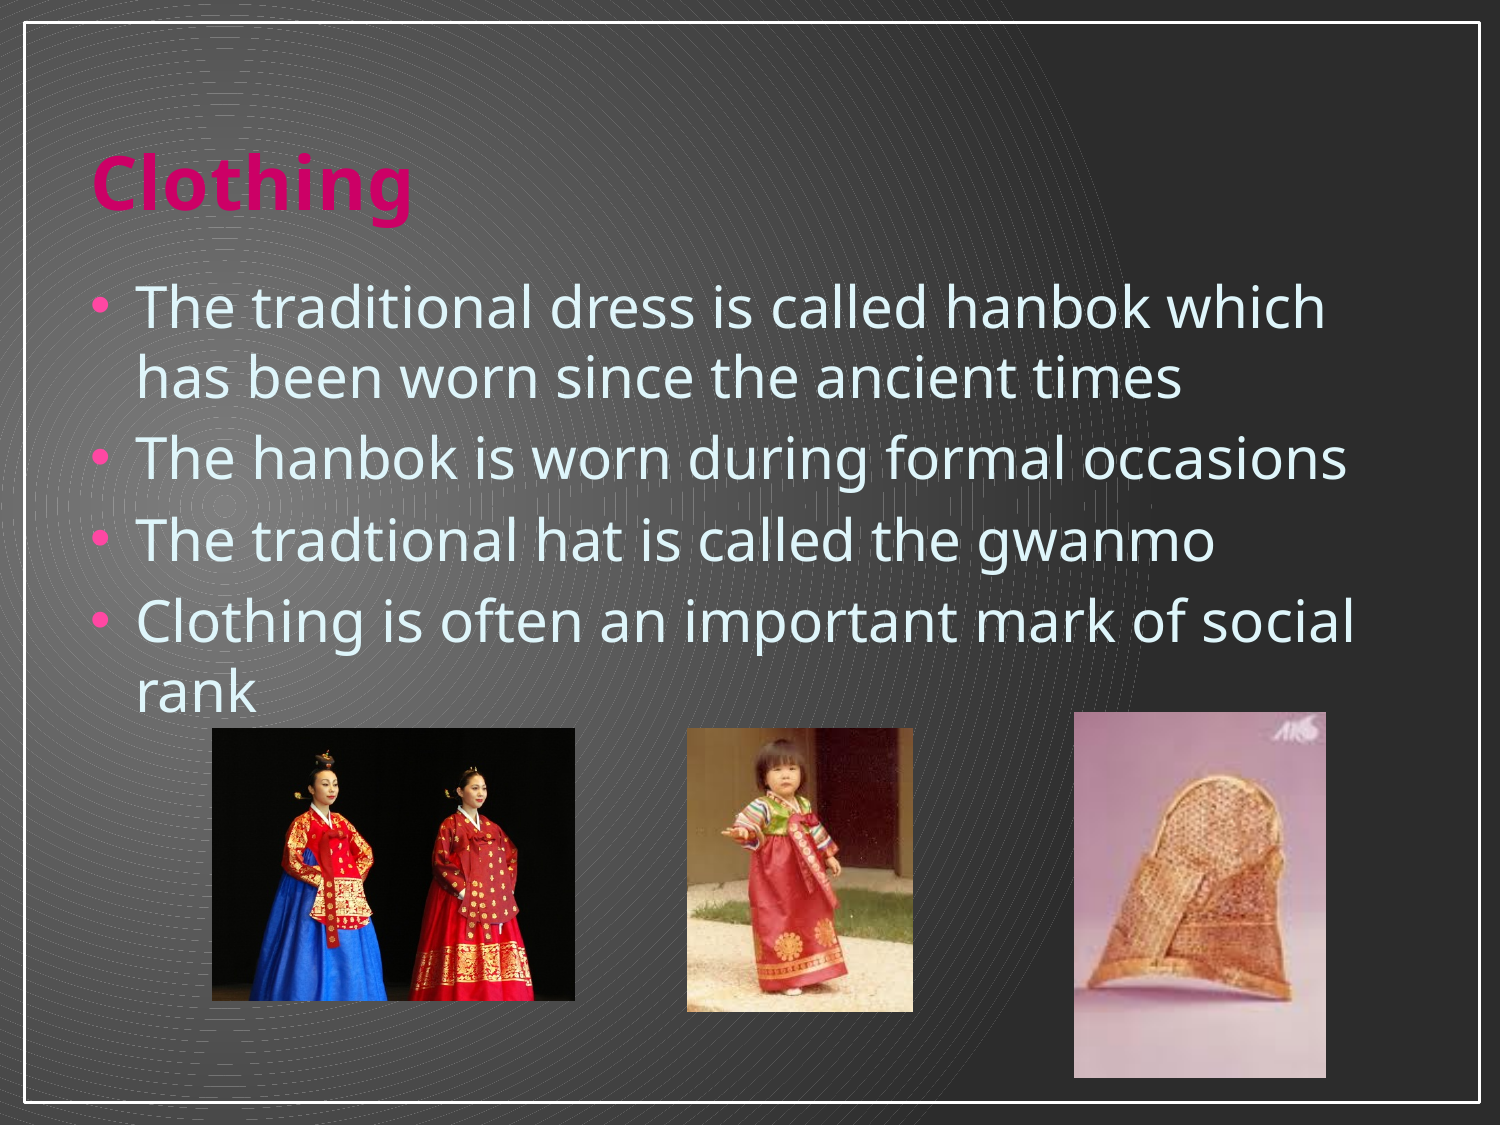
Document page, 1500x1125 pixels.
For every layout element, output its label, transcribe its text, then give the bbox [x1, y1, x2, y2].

picture [1074, 712, 1326, 1079]
picture [687, 728, 913, 1012]
list The traditional dress is called hanbok which has been worn since the ancient times The hanbok is worn during formal occasions The tradtional hat is called the gwanmo Clothing is often an important mark of social rank [75, 262, 1425, 1005]
title Clothing [75, 45, 1425, 233]
picture [212, 728, 576, 1001]
